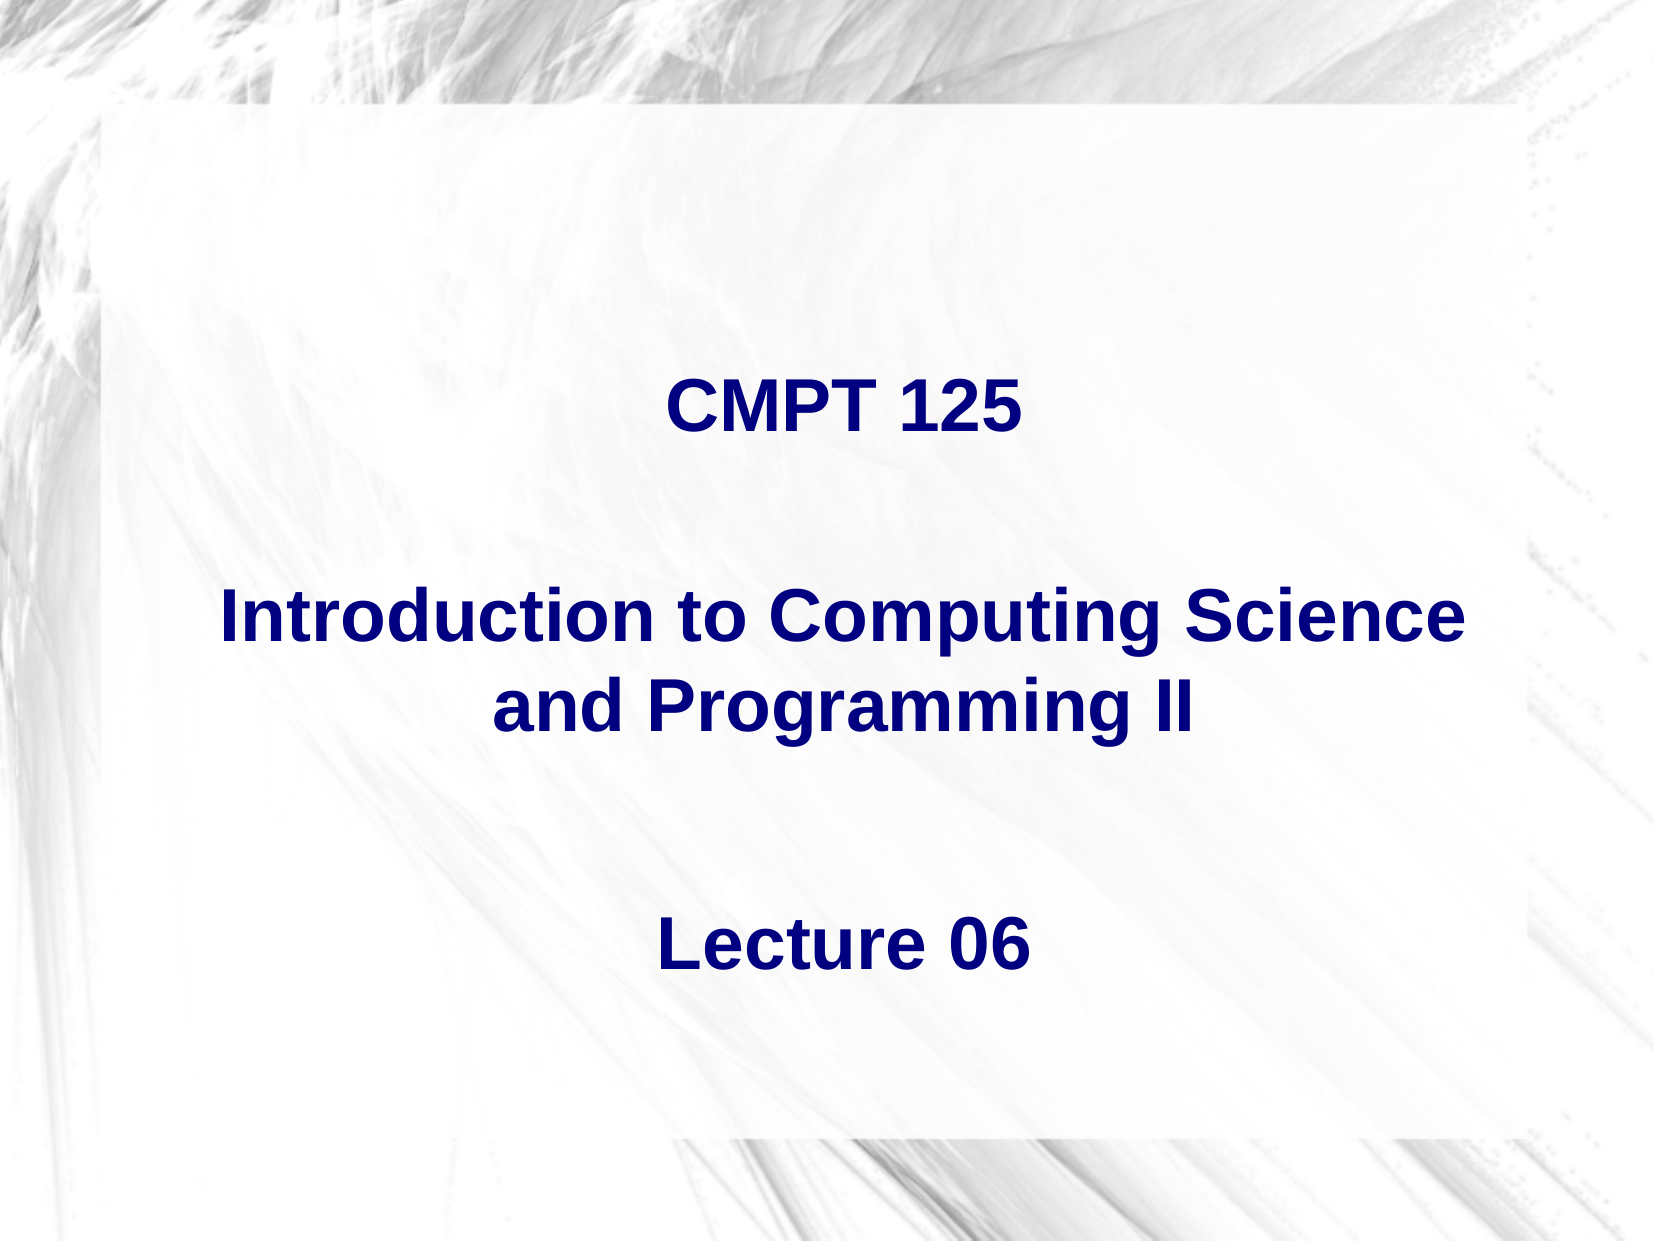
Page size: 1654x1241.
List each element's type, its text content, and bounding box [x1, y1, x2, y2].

picture [0, 0, 1654, 1241]
list CMPT 125 Introduction to Computing Science and Programming II Lecture 06 [118, 237, 1571, 1105]
